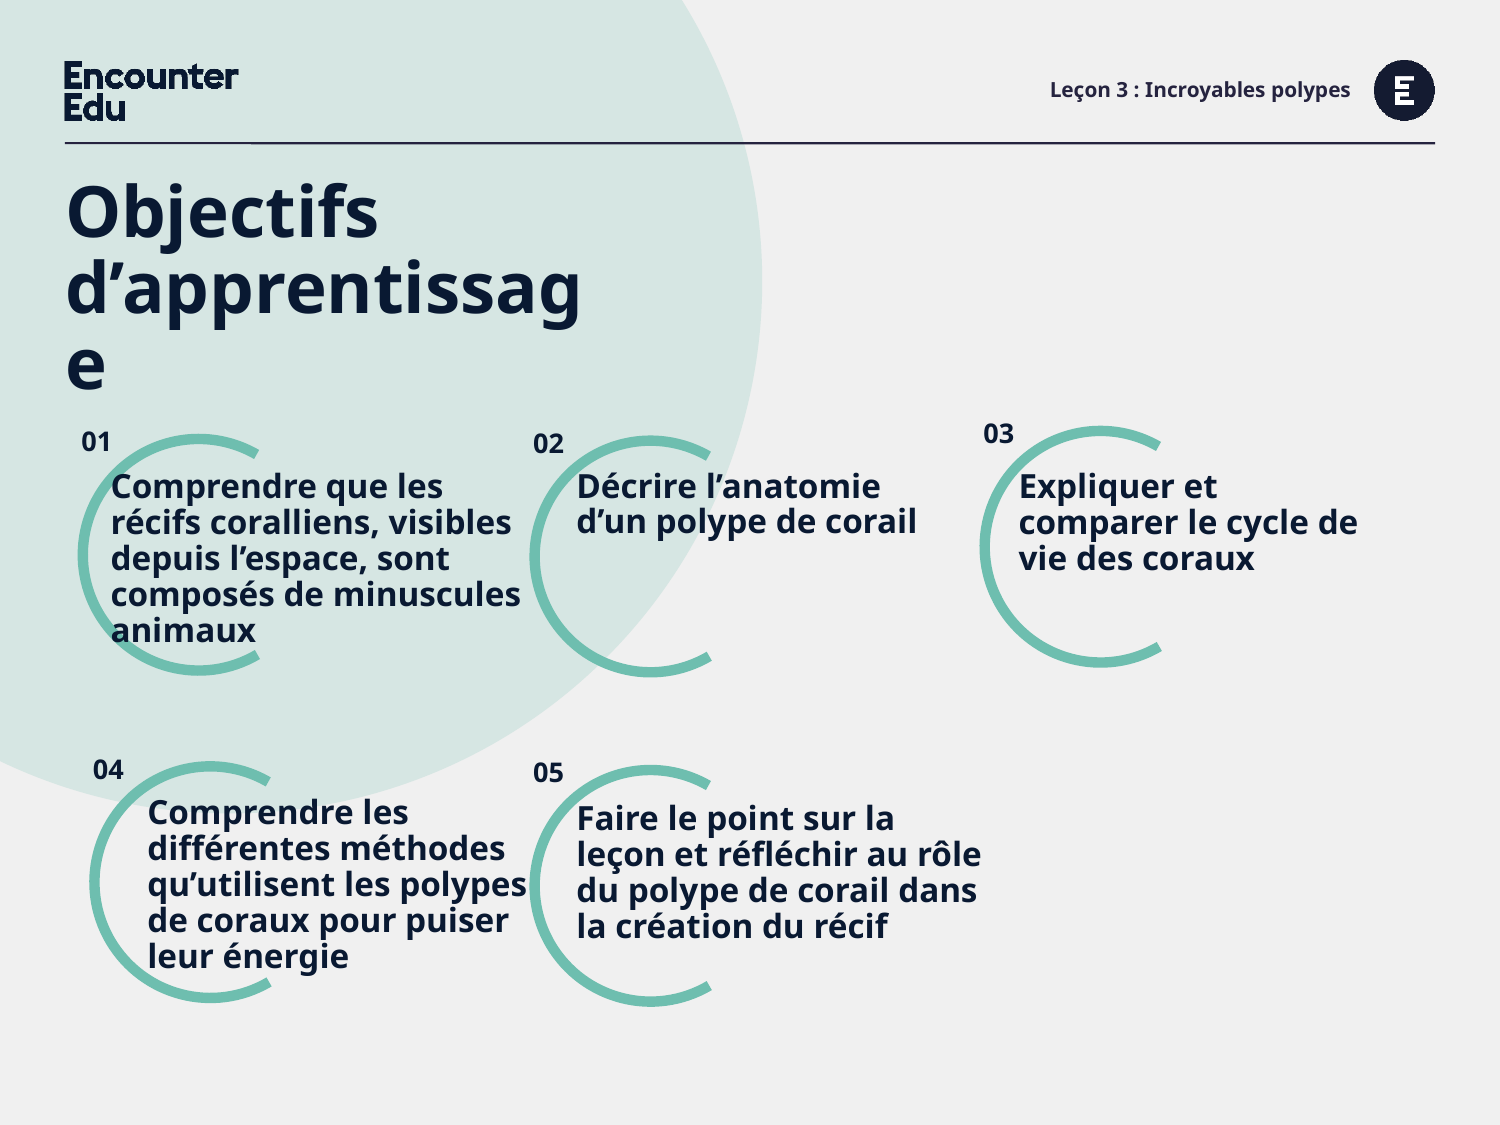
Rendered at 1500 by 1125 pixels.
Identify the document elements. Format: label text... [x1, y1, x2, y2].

list Comprendre que les récifs coralliens, visibles depuis l’espace, sont composés de minuscules animaux [102, 462, 550, 636]
list Objectifs d’apprentissage [56, 167, 632, 248]
title Leçon 3 : Incroyables polypes [749, 67, 1359, 114]
picture [60, 59, 243, 122]
list Comprendre les différentes méthodes qu’utilisent les polypes de coraux pour puiser leur énergie [139, 788, 612, 962]
list Expliquer et comparer le cycle de vie des coraux [1010, 462, 1386, 636]
picture [1372, 58, 1436, 122]
text_box Faire le point sur la leçon et réfléchir au rôle du polype de corail dans la création du récif [568, 794, 999, 968]
list Décrire l’anatomie d’un polype de corail [568, 461, 944, 636]
